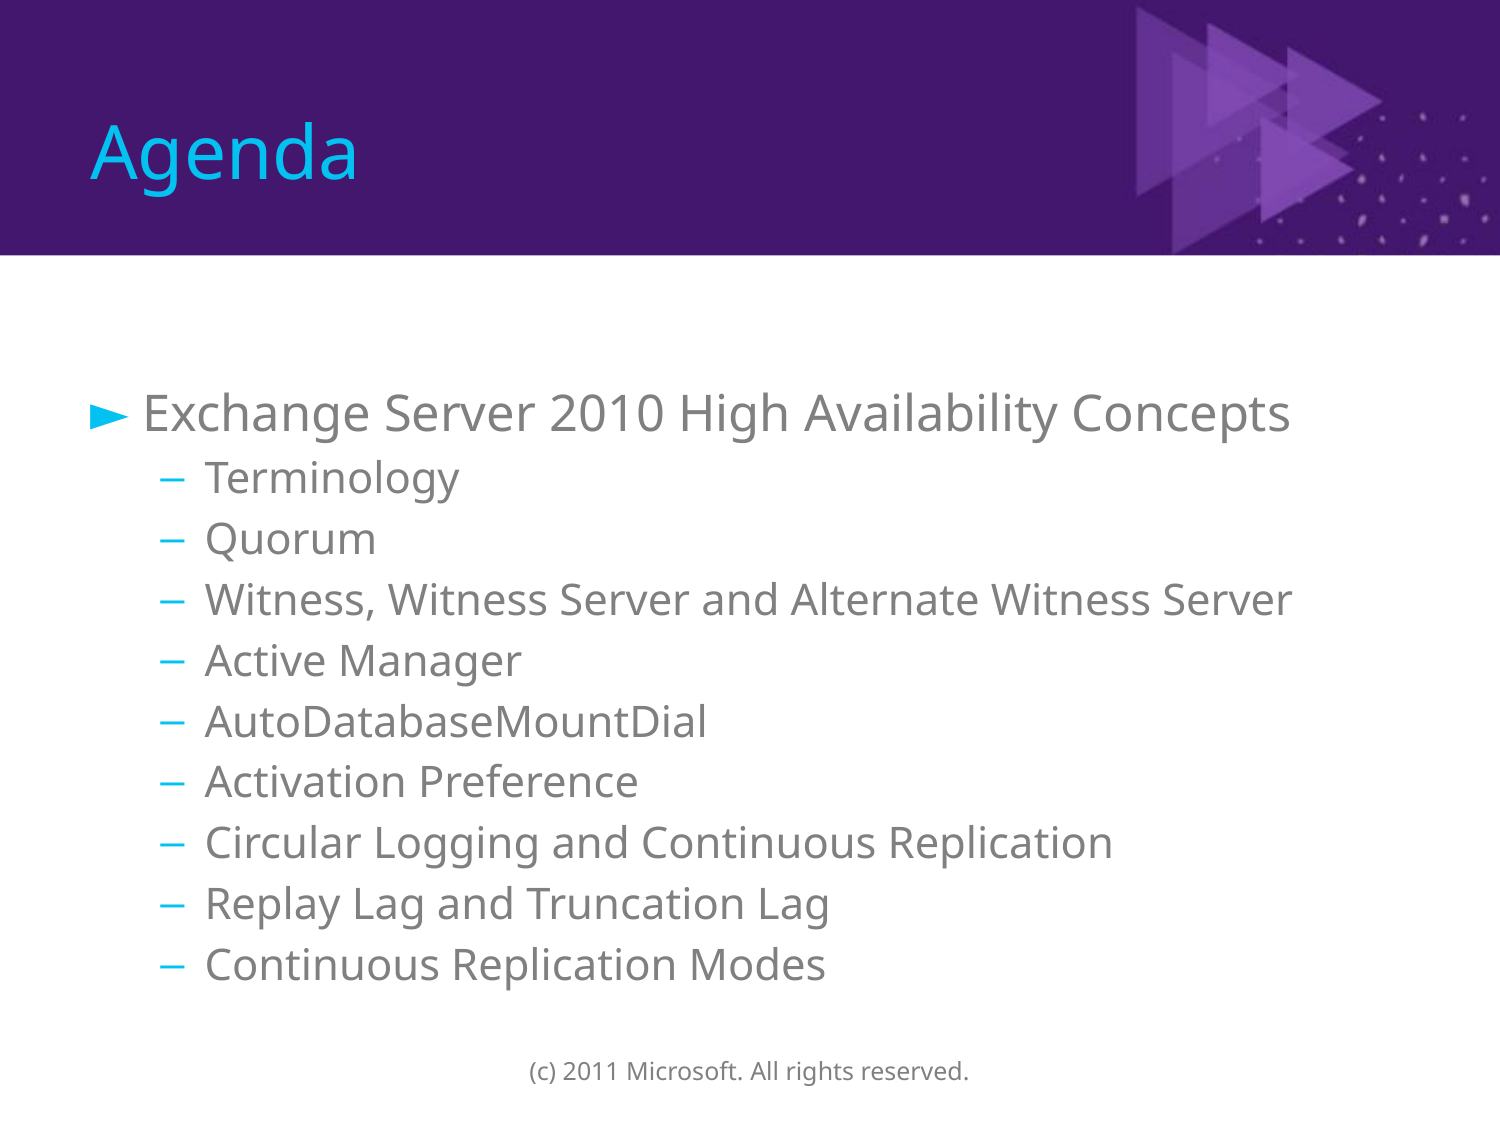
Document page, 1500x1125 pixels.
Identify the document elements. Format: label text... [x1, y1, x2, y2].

footer (c) 2011 Microsoft. All rights reserved. [512, 1042, 988, 1103]
title Agenda [75, 56, 1425, 244]
picture [0, 0, 1500, 255]
list Exchange Server 2010 High Availability Concepts Terminology Quorum Witness, Witness Server and Alternate Witness Server Active Manager AutoDatabaseMountDial Activation Preference Circular Logging and Continuous Replication Replay Lag and Truncation Lag Continuous Replication Modes [75, 373, 1425, 1005]
